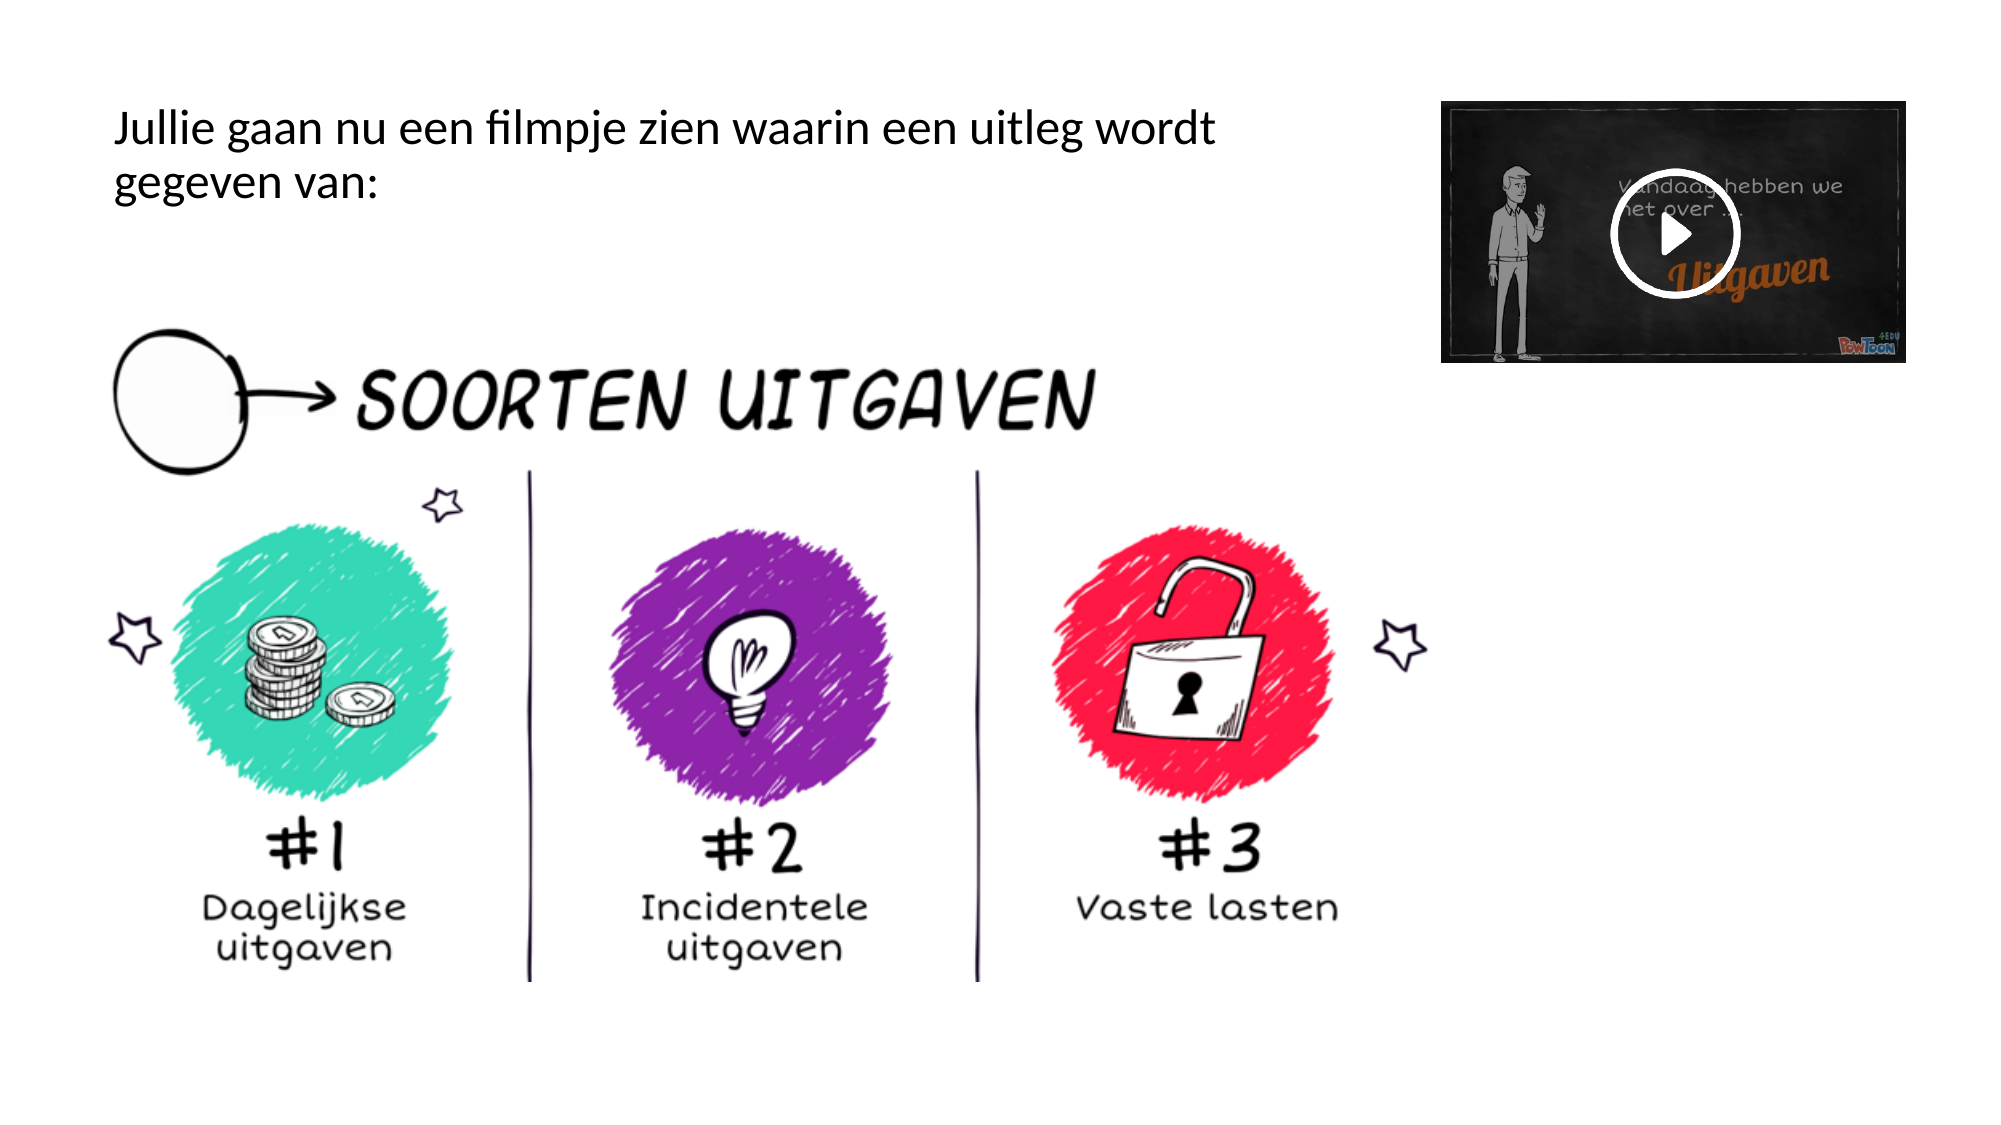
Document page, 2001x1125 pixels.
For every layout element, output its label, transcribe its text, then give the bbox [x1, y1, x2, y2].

picture [45, 101, 1906, 982]
list Jullie gaan nu een filmpje zien waarin een uitleg wordt gegeven van: [114, 101, 1240, 274]
